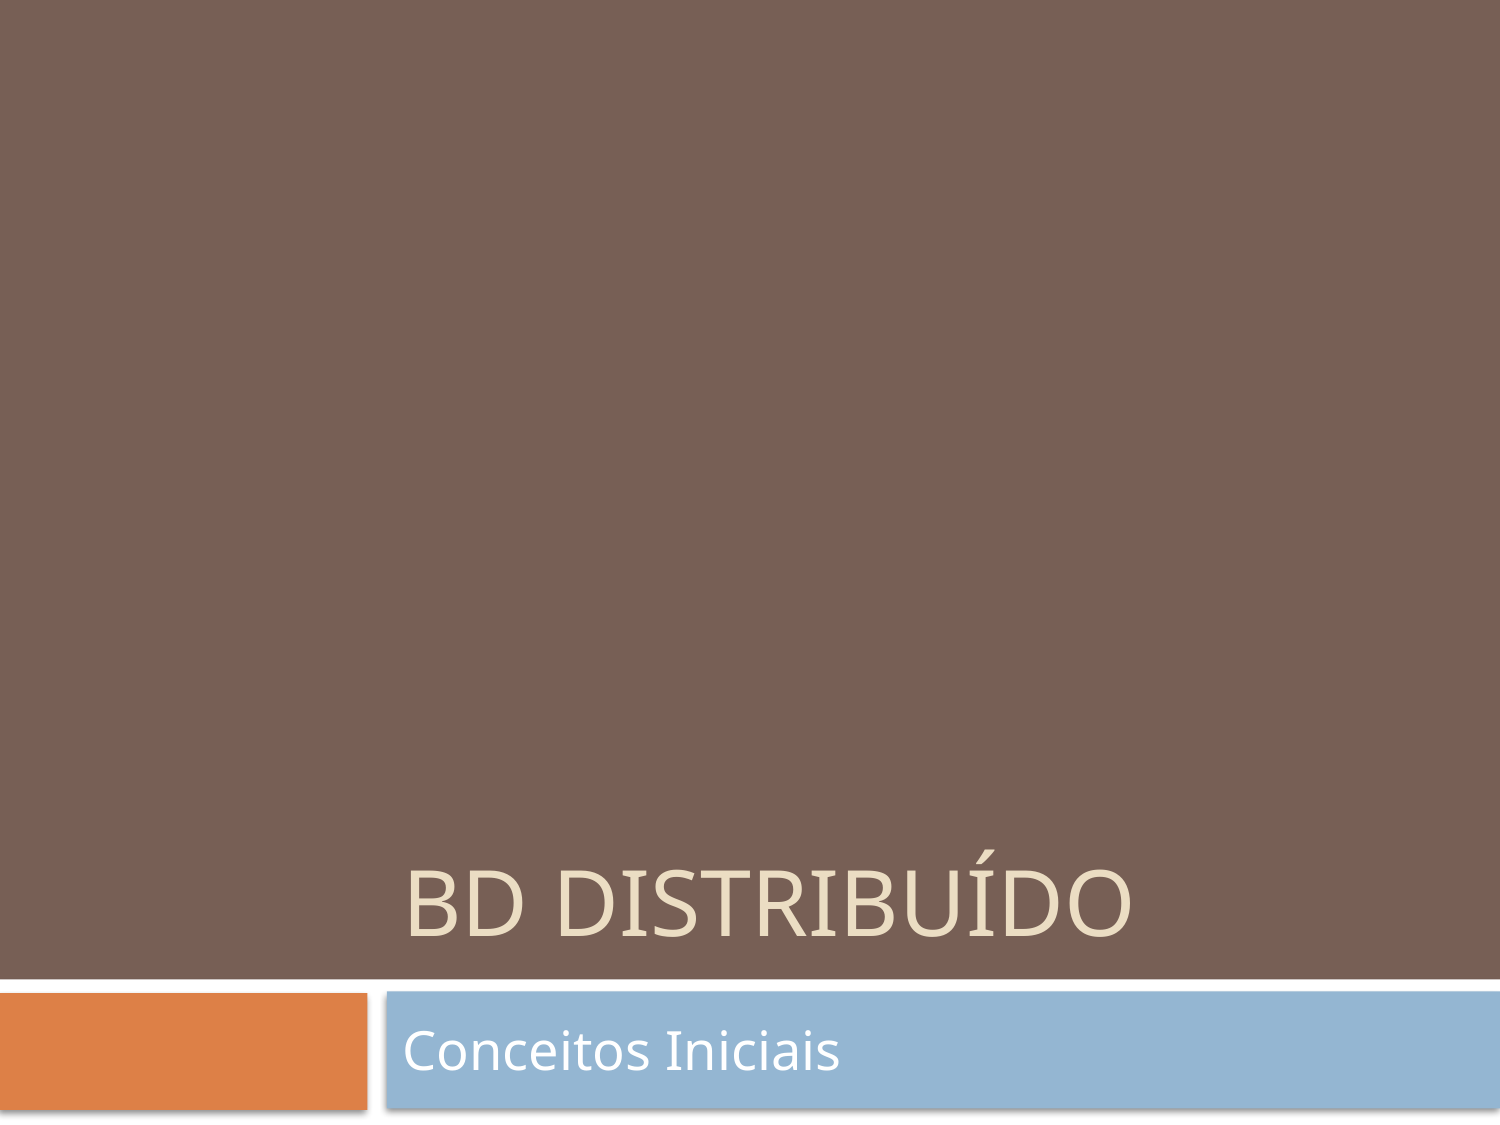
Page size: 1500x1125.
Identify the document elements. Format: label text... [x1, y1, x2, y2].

title BD Distribuído [387, 662, 1450, 963]
subtitle Conceitos Iniciais [387, 992, 1488, 1105]
